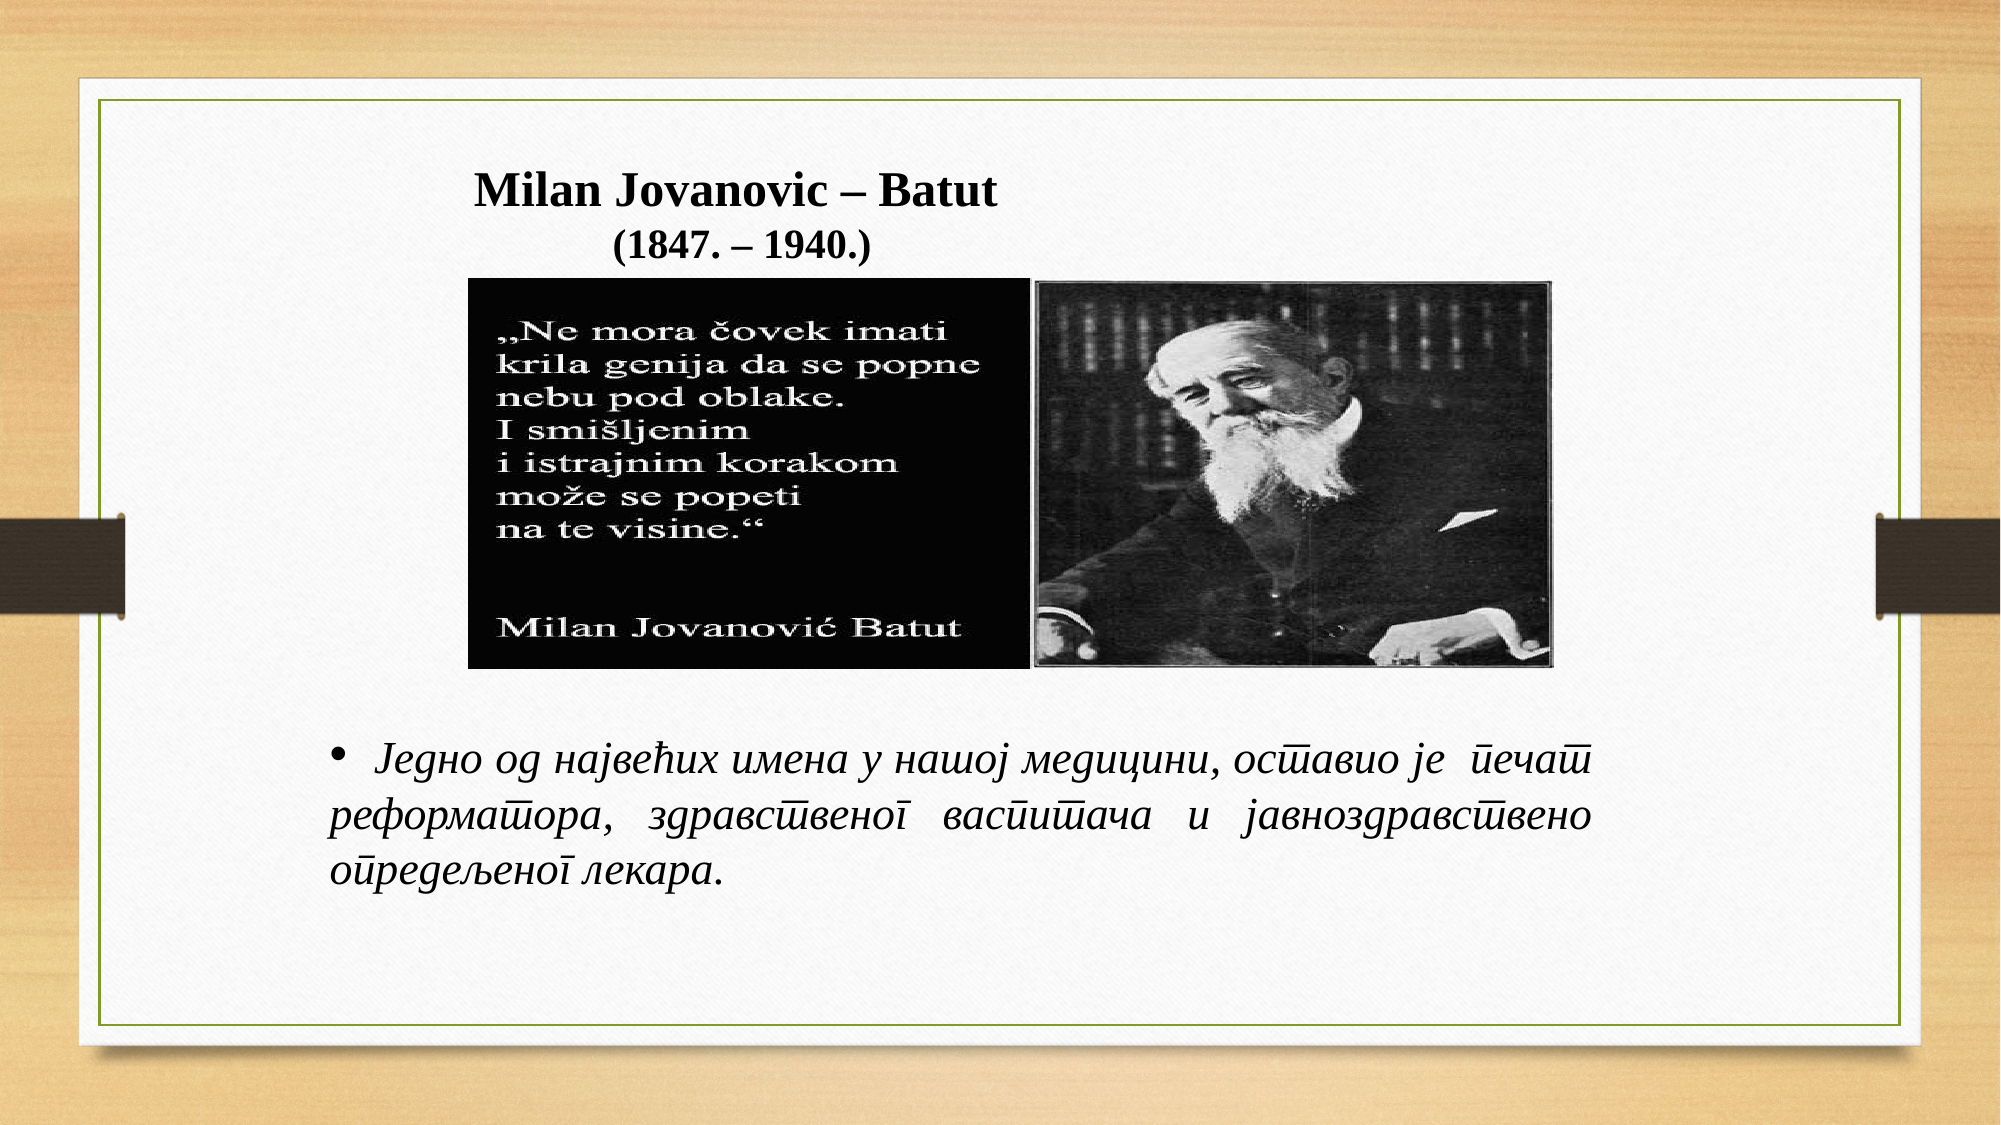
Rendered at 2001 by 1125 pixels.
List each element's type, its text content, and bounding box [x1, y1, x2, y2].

picture [0, 0, 2001, 1125]
text_box Једно од највећих имена у нашој медицини, оставио је печат реформатора, здравственог васпитача и јавноздравствено опредељеног лекара. [314, 715, 1607, 1021]
text_box Milan Jovanovic – Batut (1847. – 1940.) [291, 149, 1194, 334]
